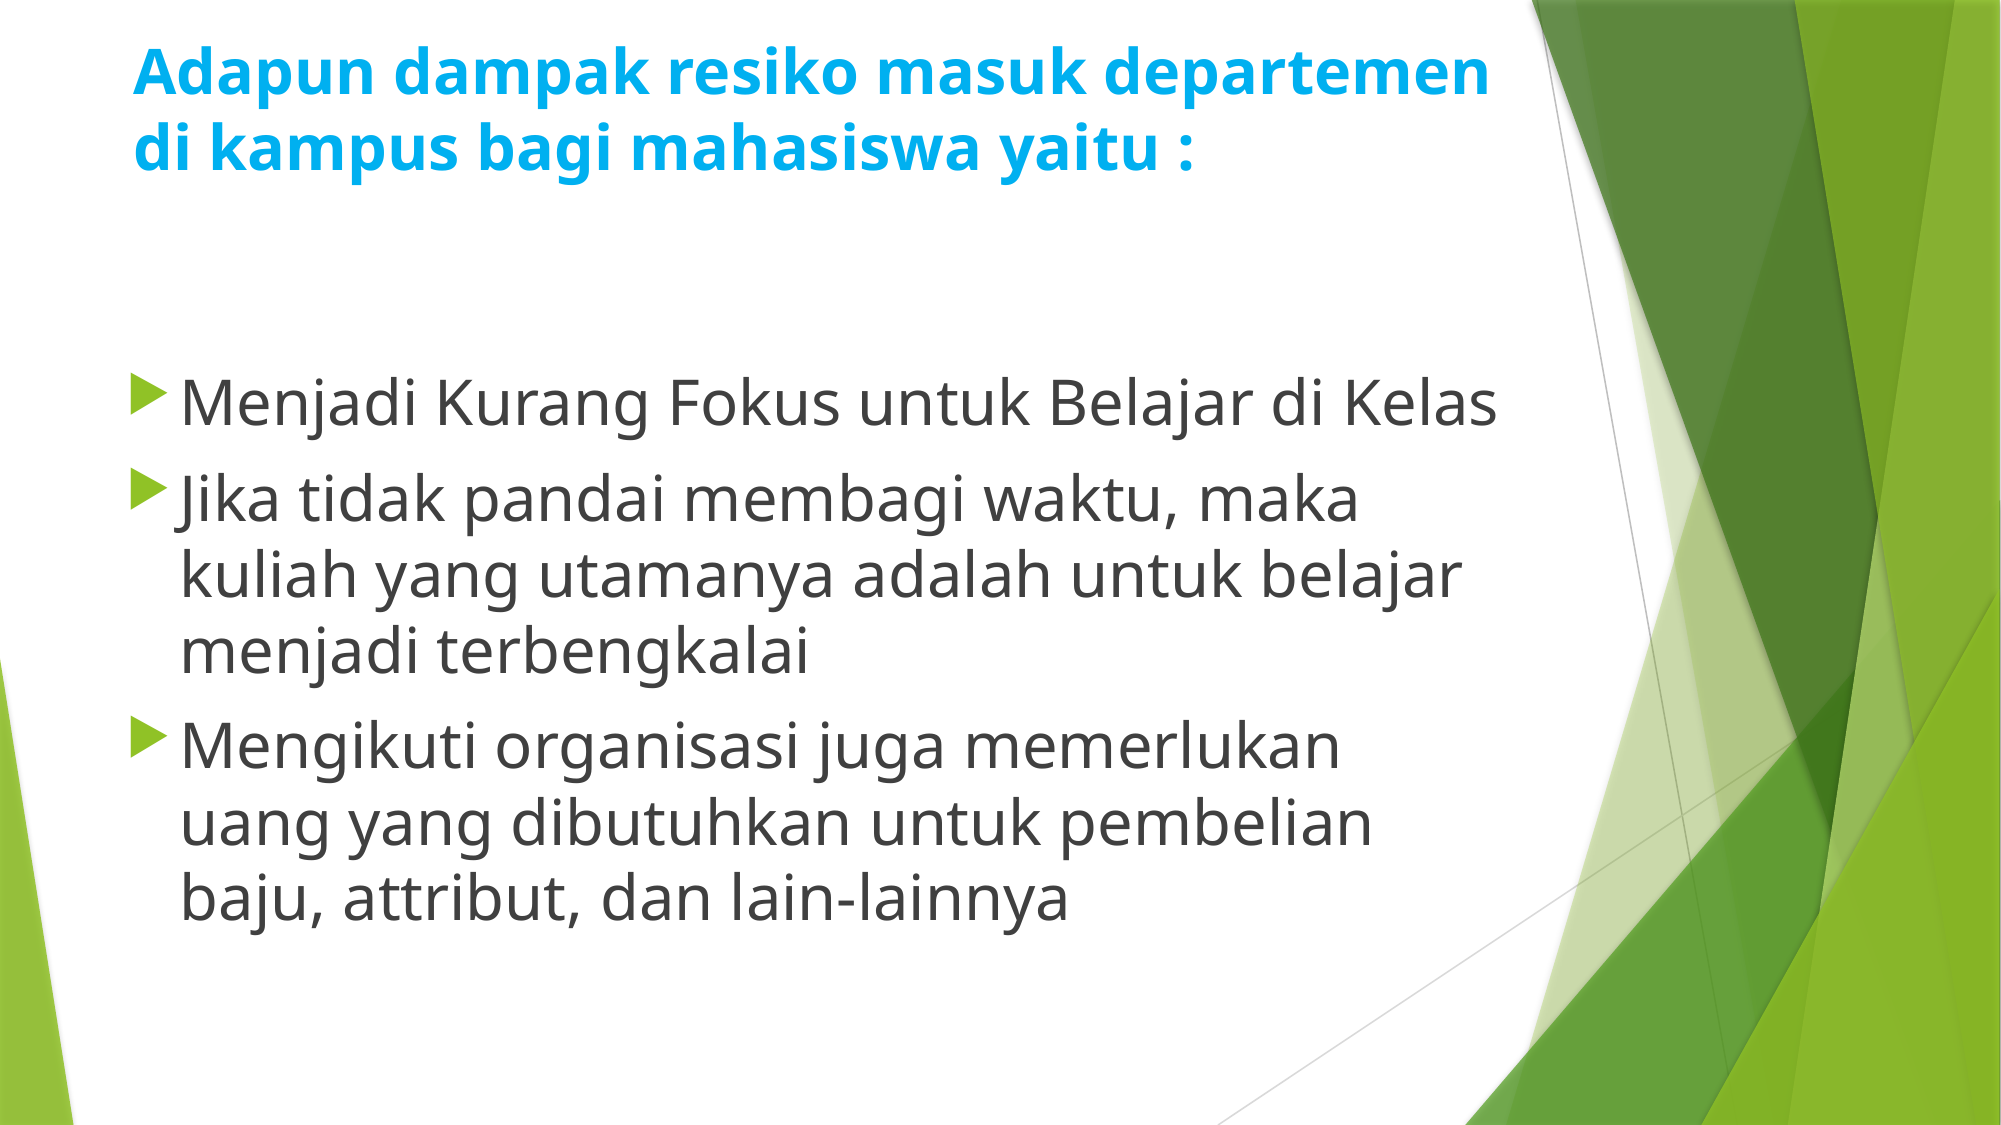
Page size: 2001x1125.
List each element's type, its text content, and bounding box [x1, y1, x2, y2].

list Menjadi Kurang Fokus untuk Belajar di Kelas Jika tidak pandai membagi waktu, maka kuliah yang utamanya adalah untuk belajar menjadi terbengkalai Mengikuti organisasi juga memerlukan uang yang dibutuhkan untuk pembelian baju, attribut, dan lain-lainnya [111, 354, 1522, 992]
title Adapun dampak resiko masuk departemen di kampus bagi mahasiswa yaitu : [118, 23, 1529, 317]
